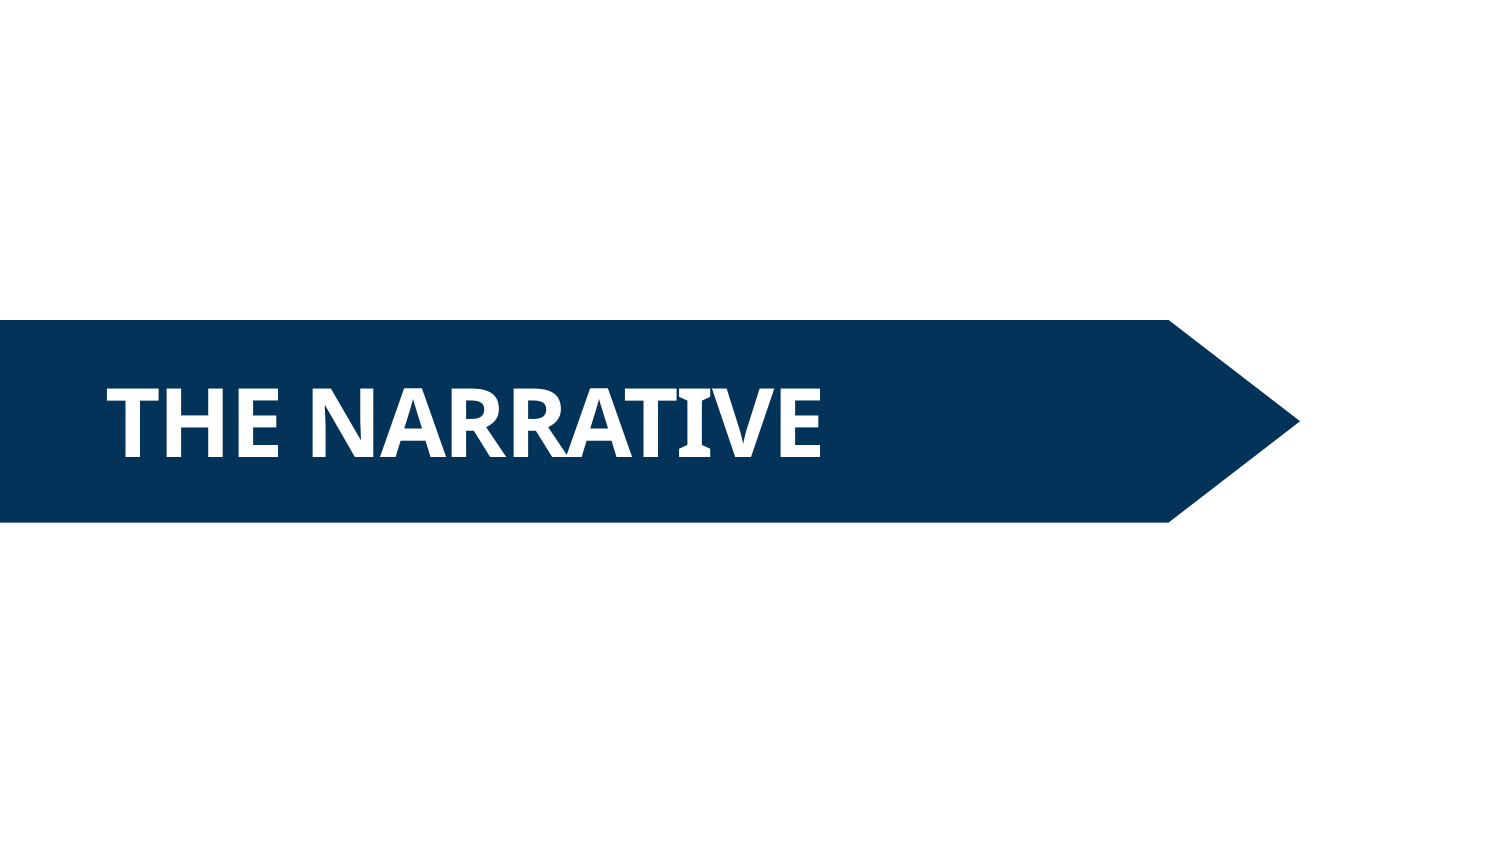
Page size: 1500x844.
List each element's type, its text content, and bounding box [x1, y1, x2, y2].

title THE NARRATIVE [105, 367, 1200, 506]
